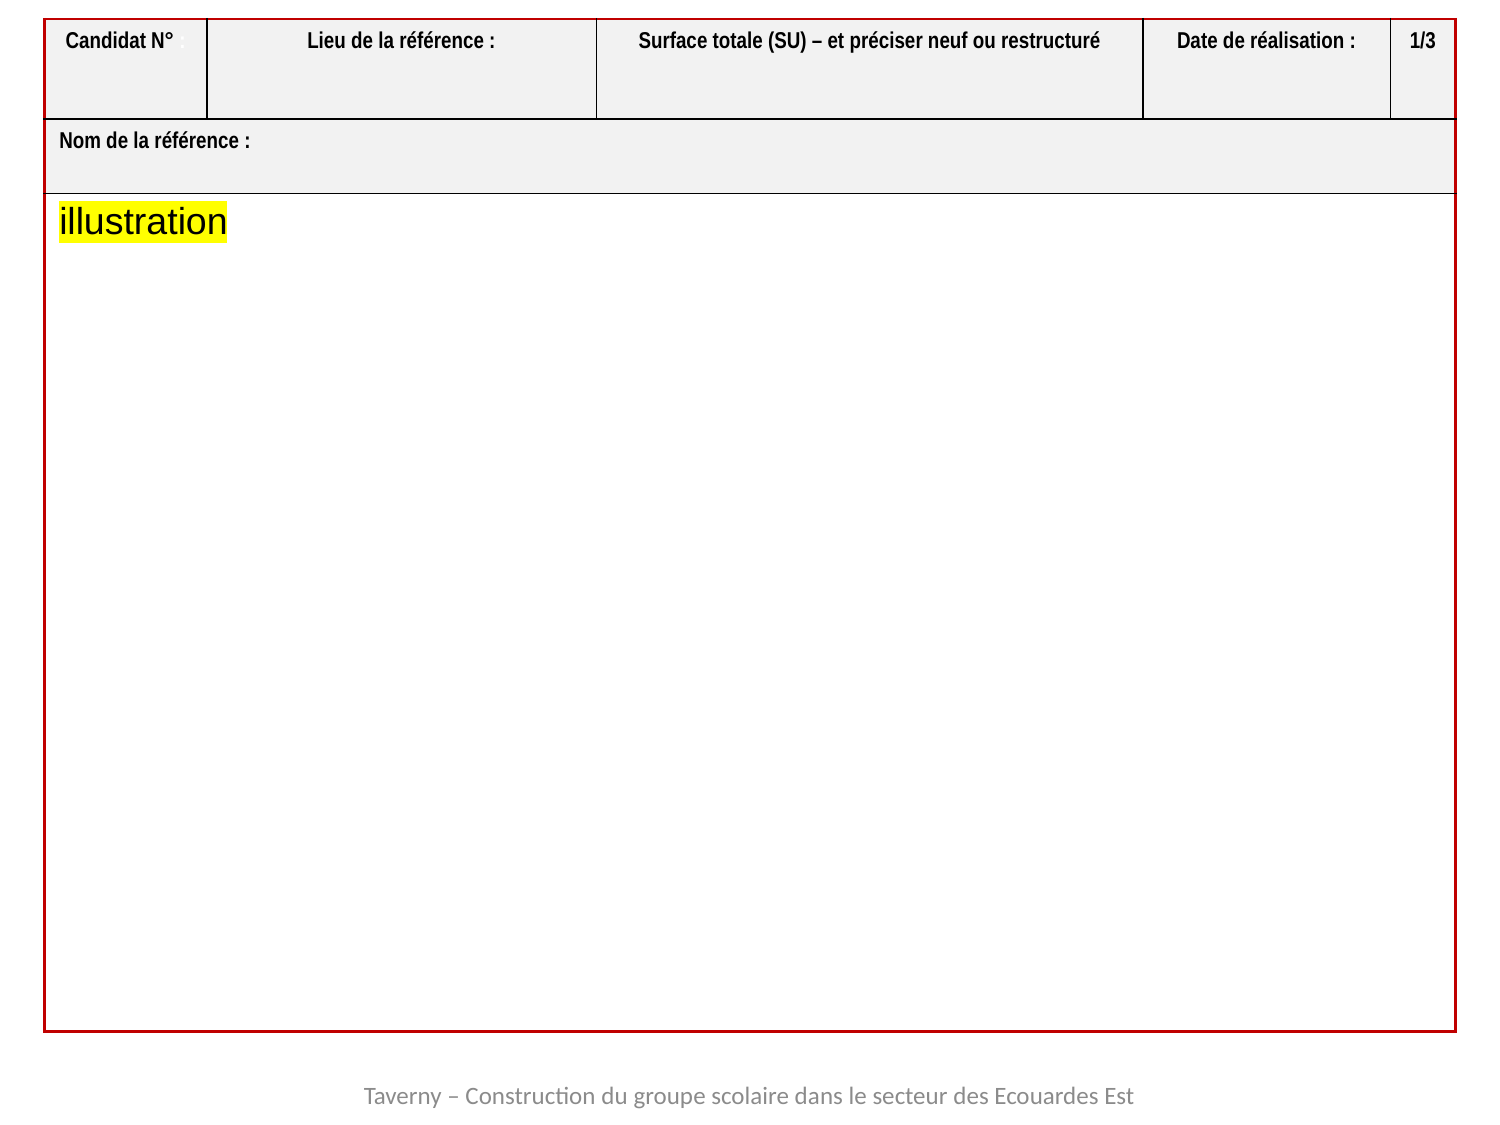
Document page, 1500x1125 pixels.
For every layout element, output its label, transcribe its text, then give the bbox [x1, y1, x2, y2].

table_cell illustration [46, 194, 1454, 1030]
table_header Candidat N° : [46, 20, 206, 118]
text_box Taverny – Construction du groupe scolaire dans le secteur des Ecouardes Est [147, 1065, 1353, 1125]
table_header Surface totale (SU) – et préciser neuf ou restructuré [597, 20, 1142, 118]
table_header Lieu de la référence : [208, 20, 596, 118]
table_header 1/3 [1391, 20, 1454, 118]
table_header Date de réalisation : [1144, 20, 1390, 118]
table_cell Nom de la référence : [46, 120, 1454, 193]
